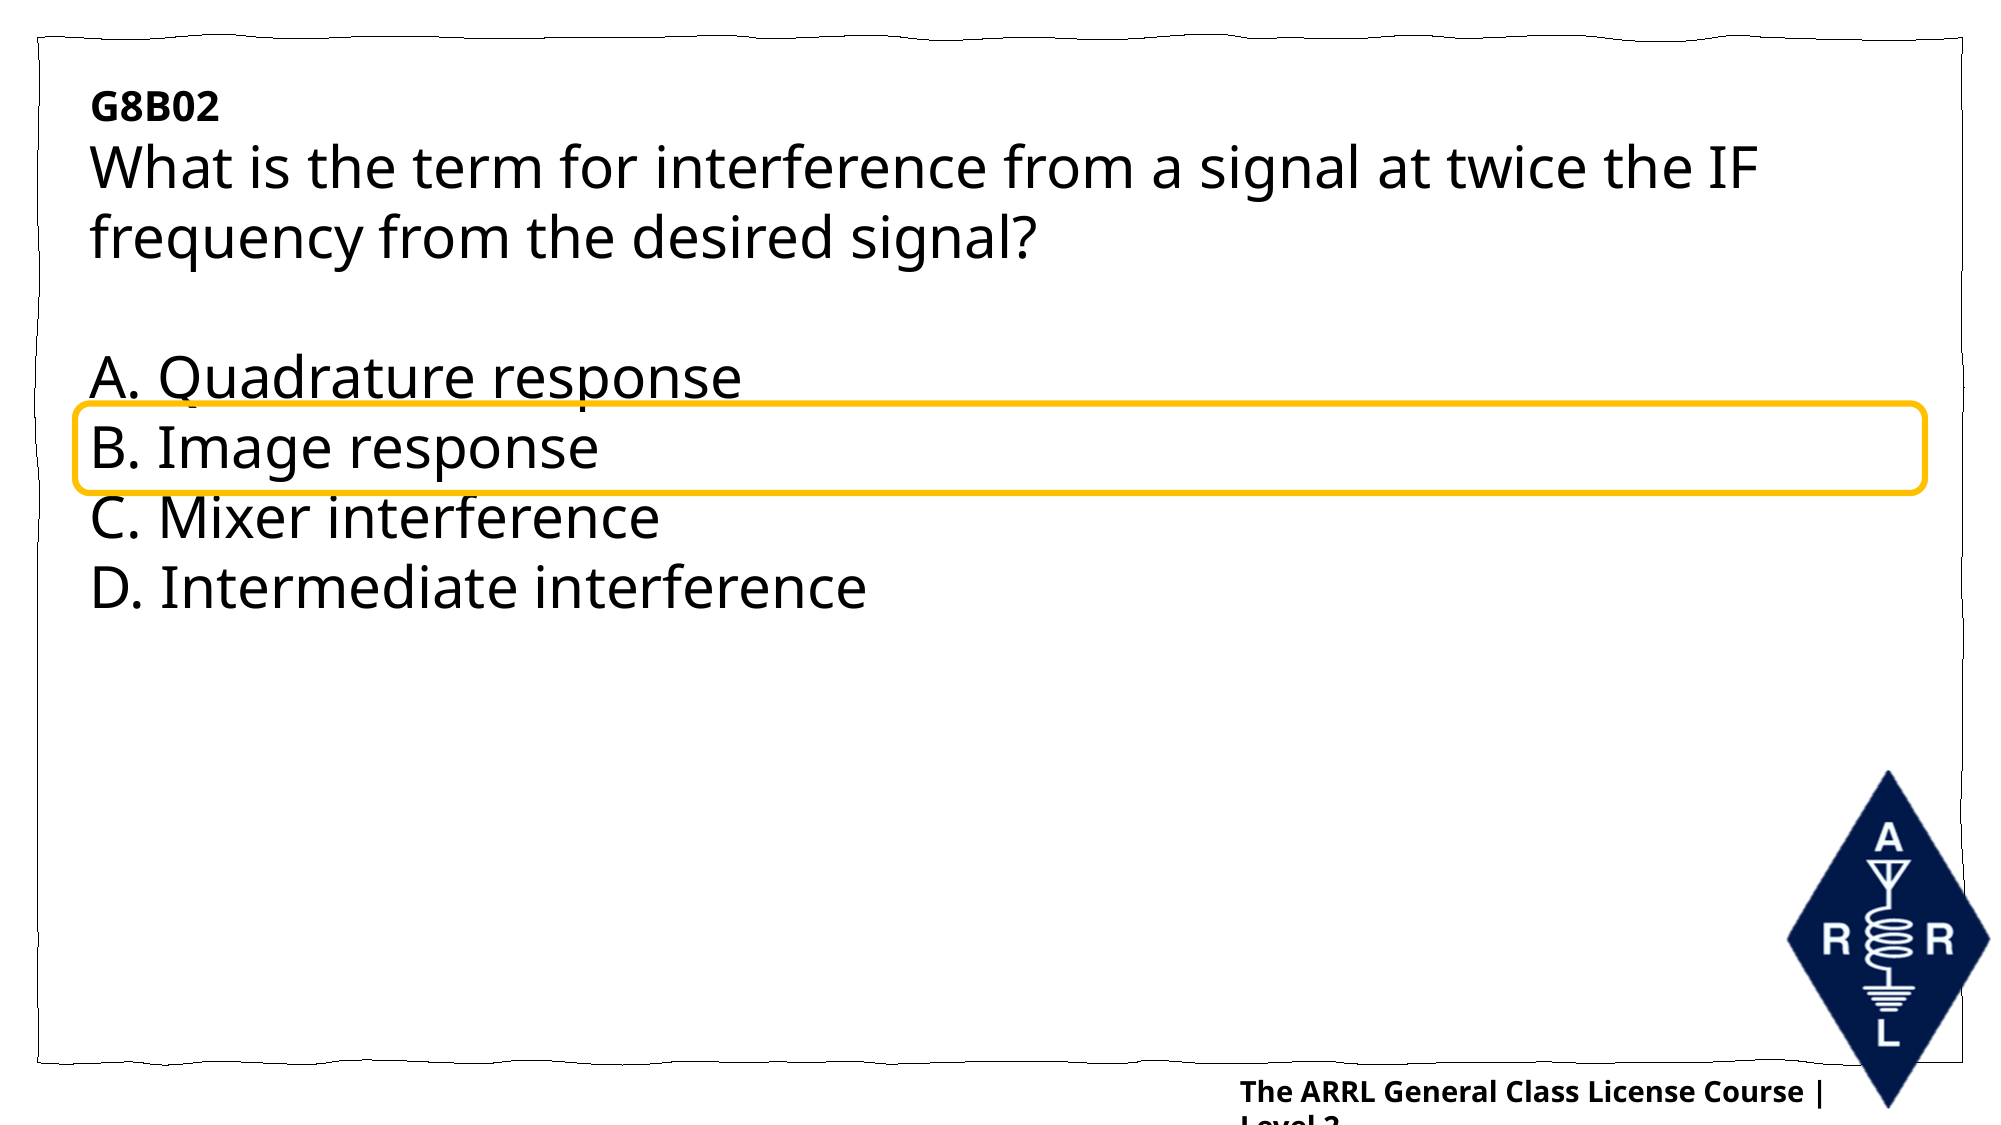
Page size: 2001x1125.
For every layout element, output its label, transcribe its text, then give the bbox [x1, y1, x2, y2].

picture [1773, 752, 1999, 1125]
text_box [73, 402, 1927, 495]
text_box G8B02 What is the term for interference from a signal at twice the IF frequency from the desired signal? A. Quadrature response B. Image response C. Mixer interference D. Intermediate interference [75, 72, 1850, 410]
text_box G8B02 What is the term for interference from a signal at twice the IF frequency from the desired signal? A. Quadrature response B. Image response C. Mixer interference D. Intermediate interference [75, 486, 1850, 628]
